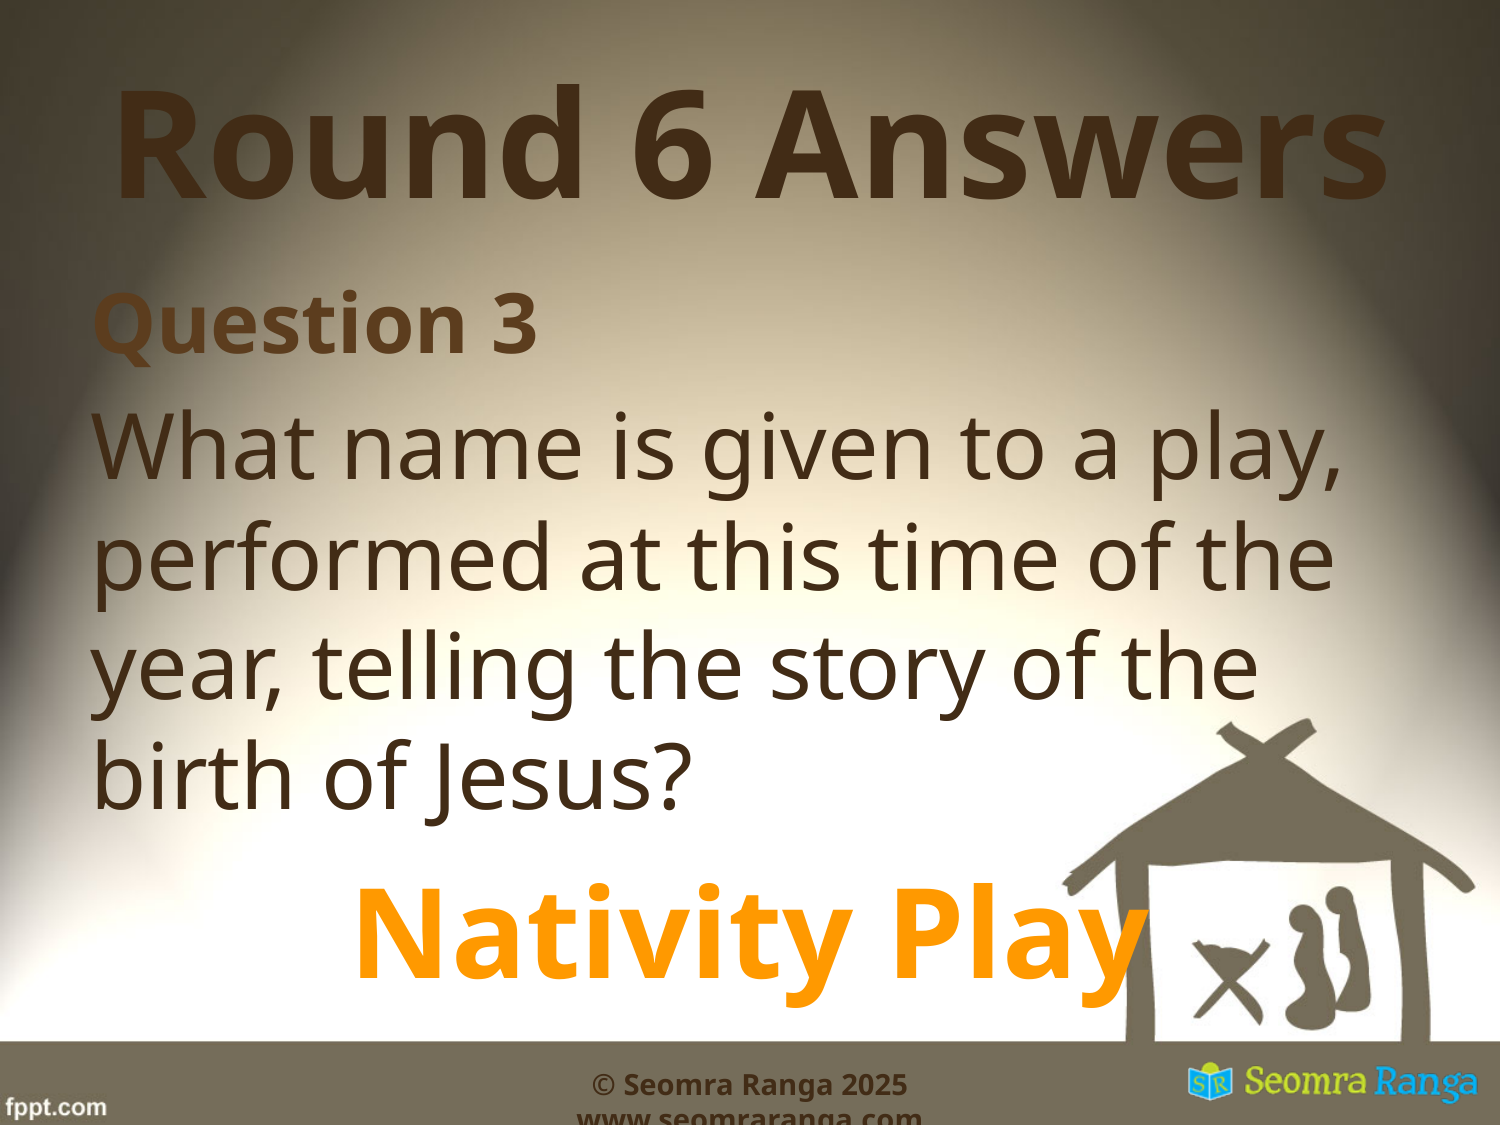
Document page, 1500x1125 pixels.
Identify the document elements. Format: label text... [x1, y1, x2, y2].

list Question 3 What name is given to a play, performed at this time of the year, telling the story of the birth of Jesus? Nativity Play [75, 262, 1425, 1005]
text_box © Seomra Ranga 2025 www.seomraranga.com [401, 1058, 1099, 1125]
title Round 6 Answers [75, 45, 1425, 233]
picture [0, 0, 1500, 1125]
